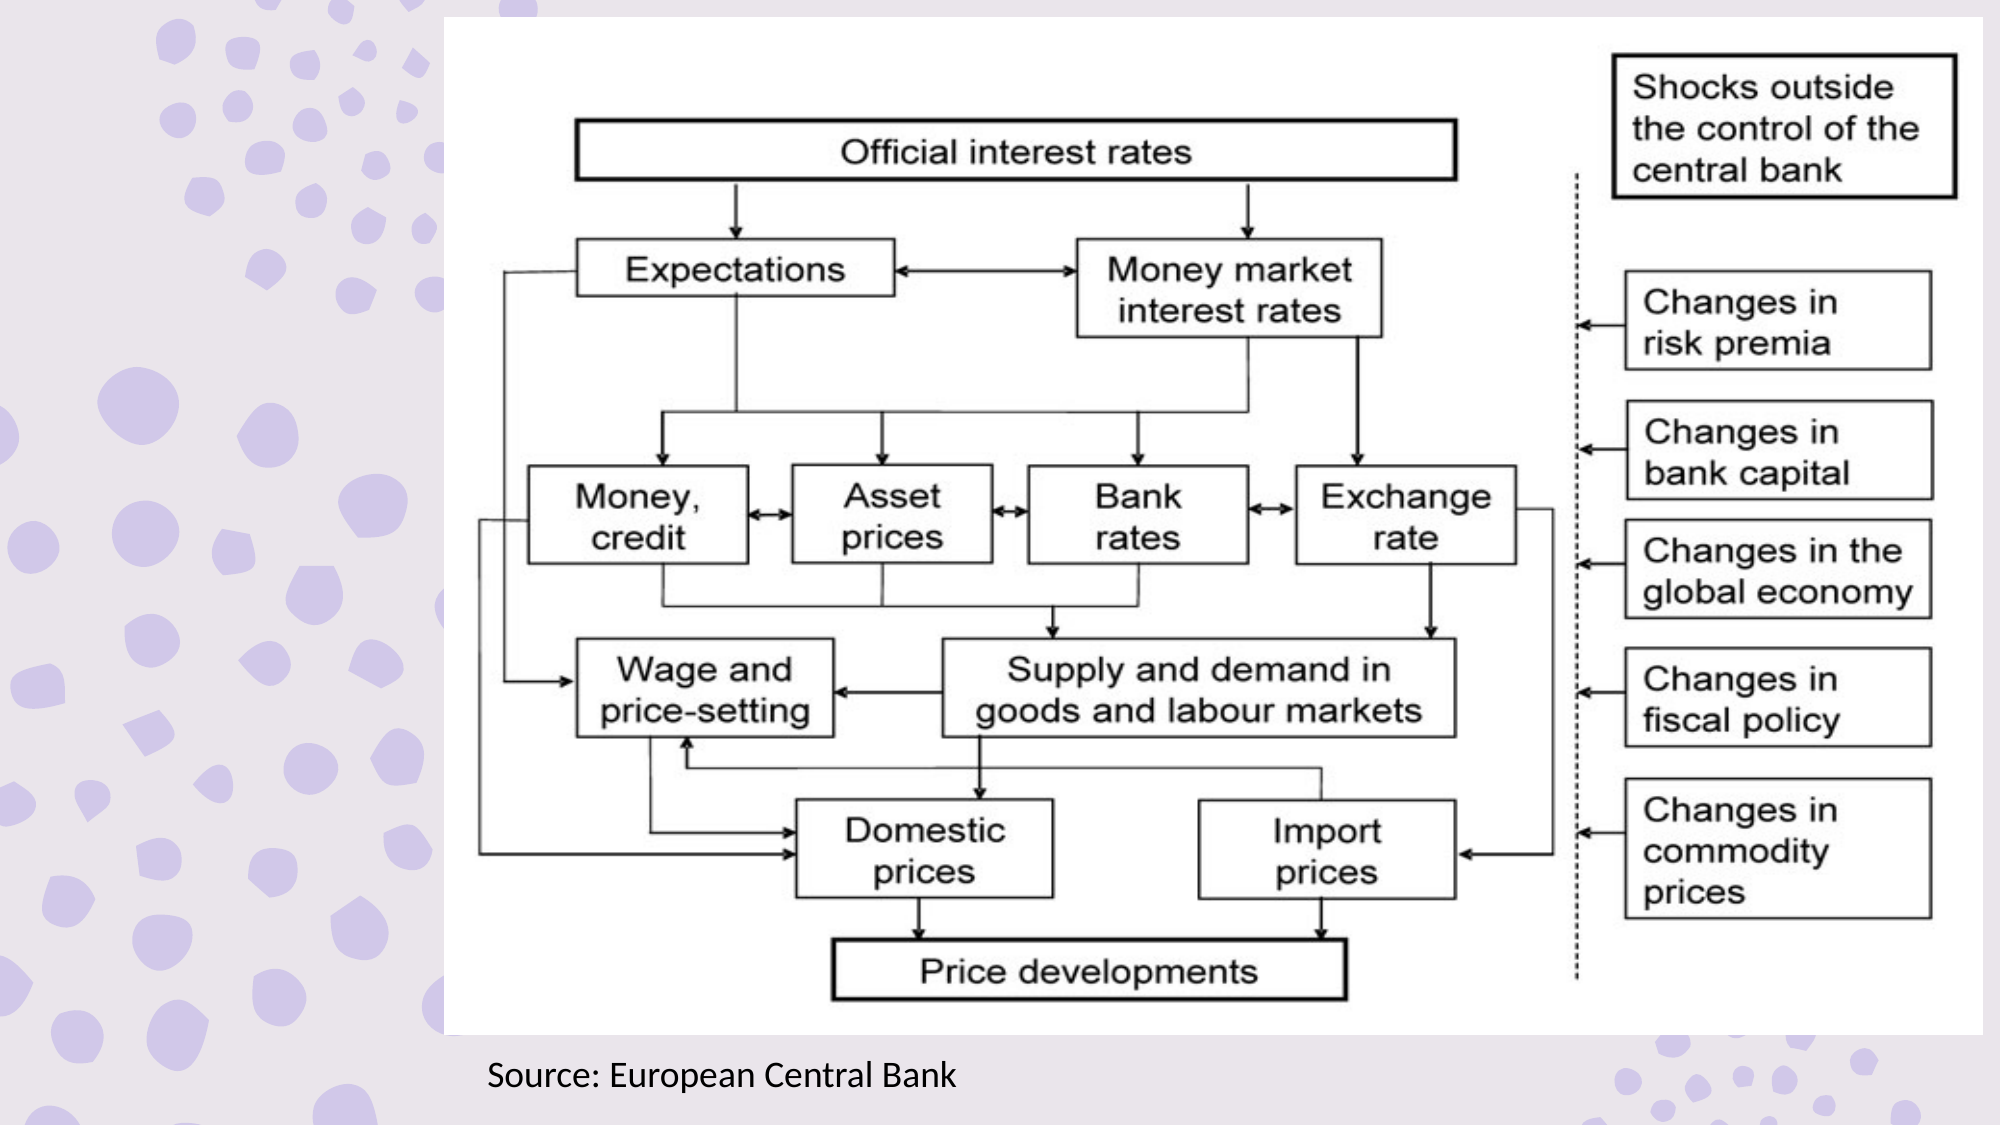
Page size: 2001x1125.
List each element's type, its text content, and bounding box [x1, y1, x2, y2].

picture [444, 17, 1983, 1036]
text_box Source: European Central Bank [472, 1042, 1929, 1103]
